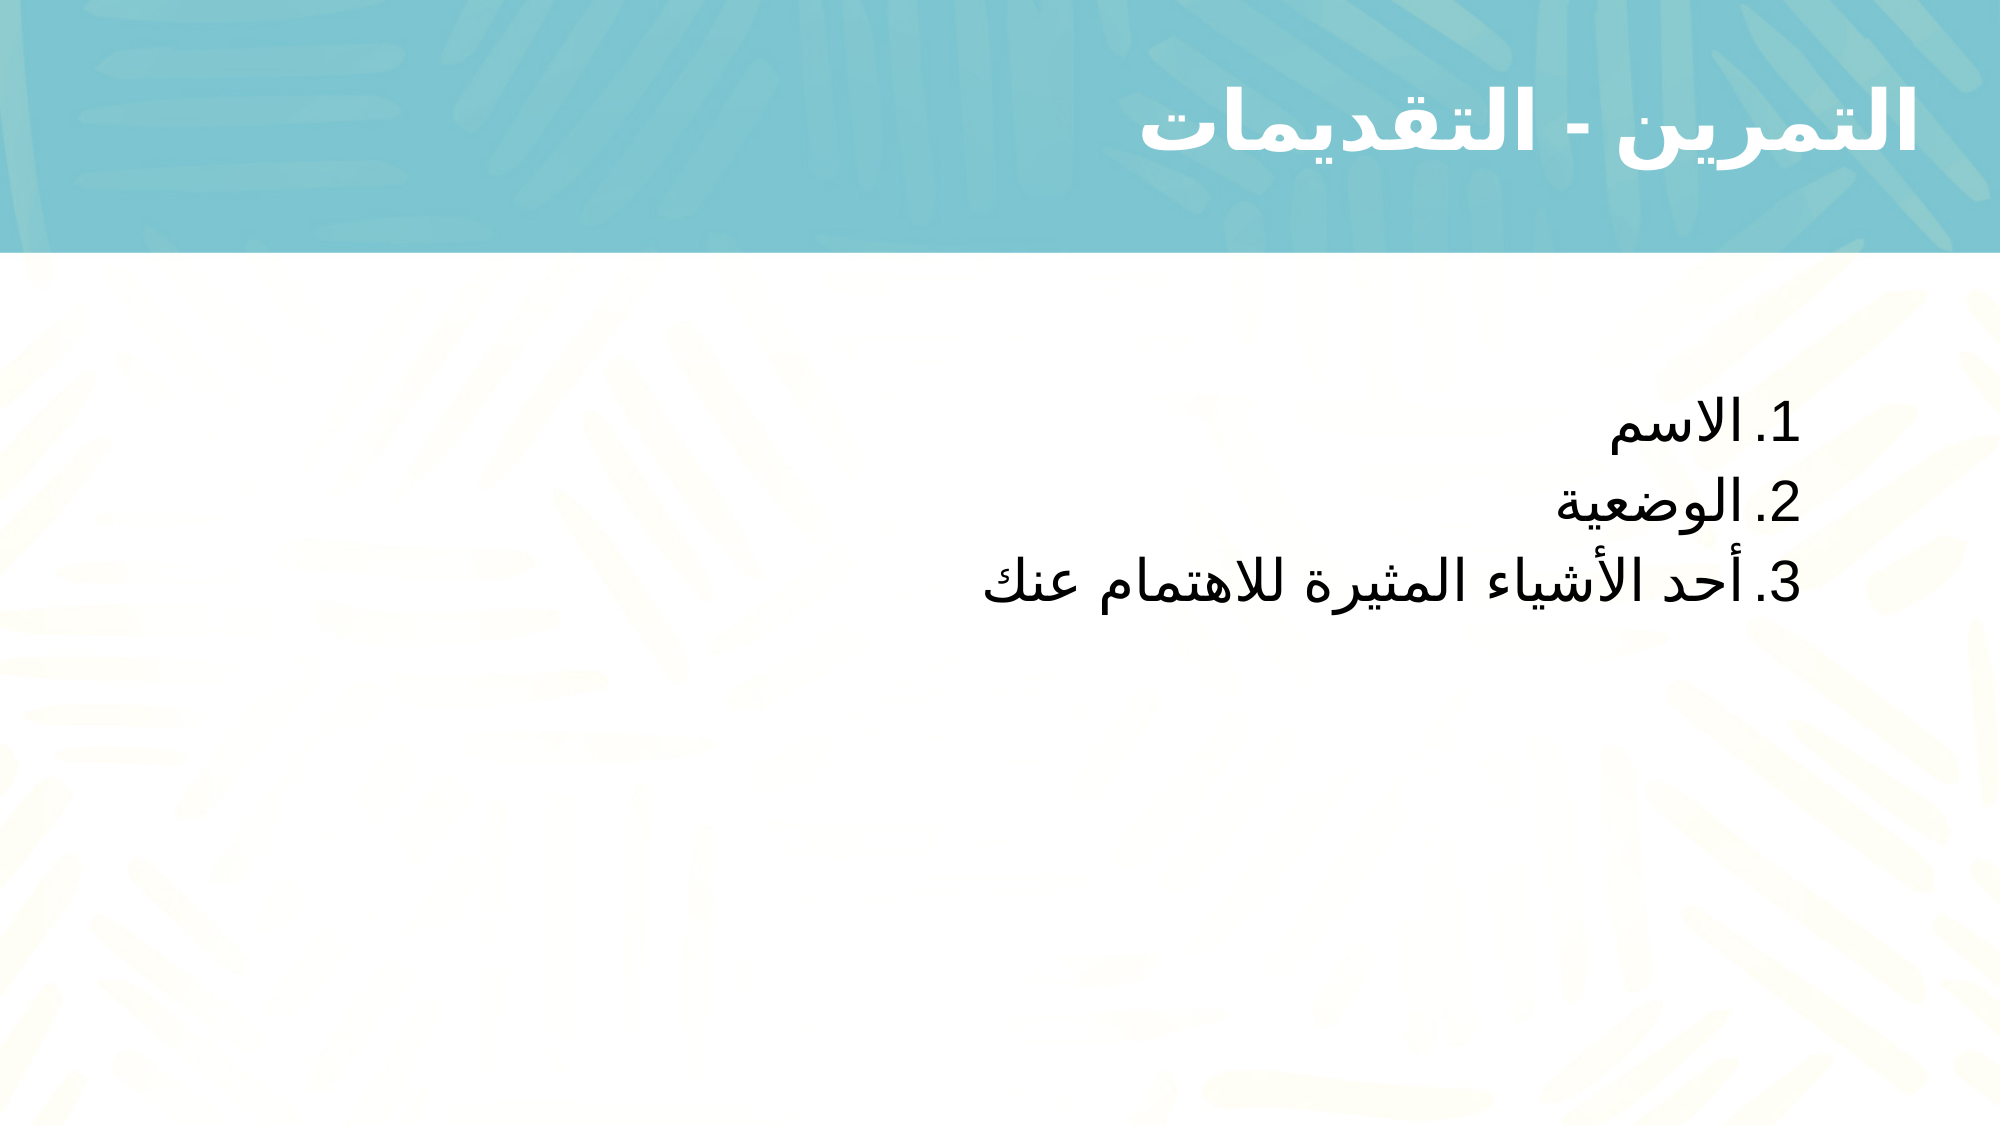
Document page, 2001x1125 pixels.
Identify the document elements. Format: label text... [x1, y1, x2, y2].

title التمرين - التقديمات [61, 33, 1938, 220]
text_box الاسم الوضعية أحد الأشياء المثيرة للاهتمام عنك [577, 366, 1817, 621]
picture [0, 0, 2000, 1125]
